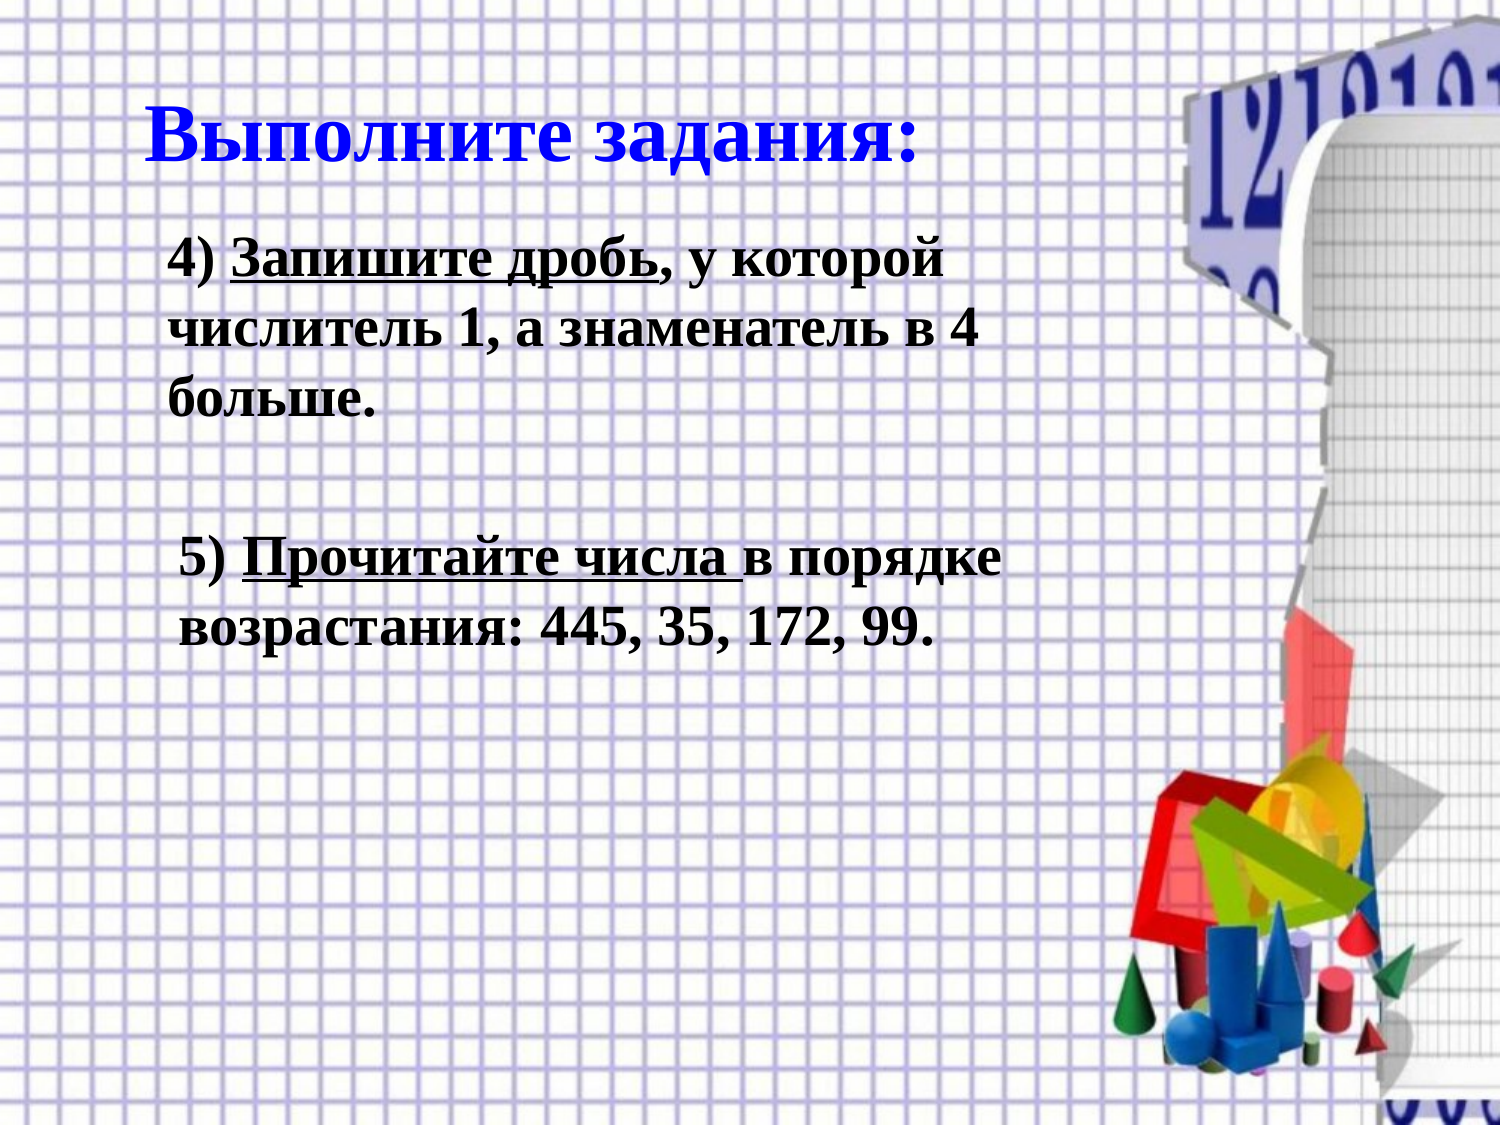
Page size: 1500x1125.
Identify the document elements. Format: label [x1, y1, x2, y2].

list [0, 0, 1500, 1125]
